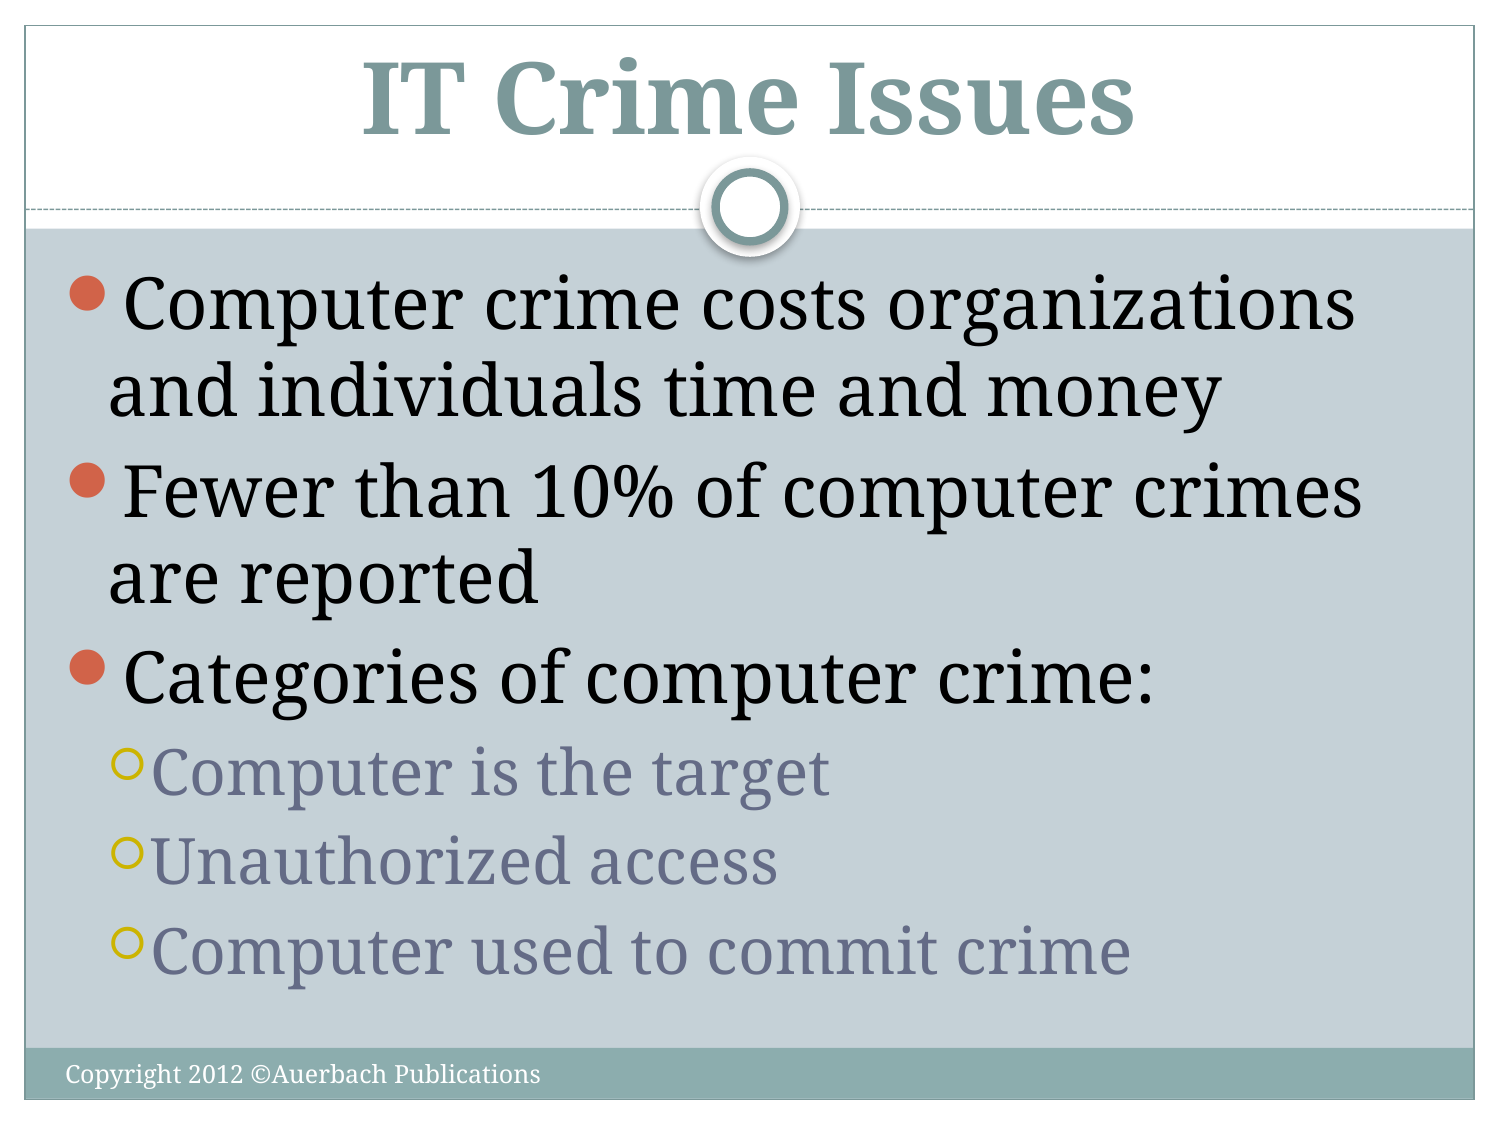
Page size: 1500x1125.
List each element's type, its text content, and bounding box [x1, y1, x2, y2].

footer Copyright 2012 ©Auerbach Publications [50, 1051, 638, 1112]
list Computer crime costs organizations and individuals time and money Fewer than 10% of computer crimes are reported Categories of computer crime: Computer is the target Unauthorized access Computer used to commit crime [49, 250, 1445, 1001]
title IT Crime Issues [49, 37, 1450, 163]
